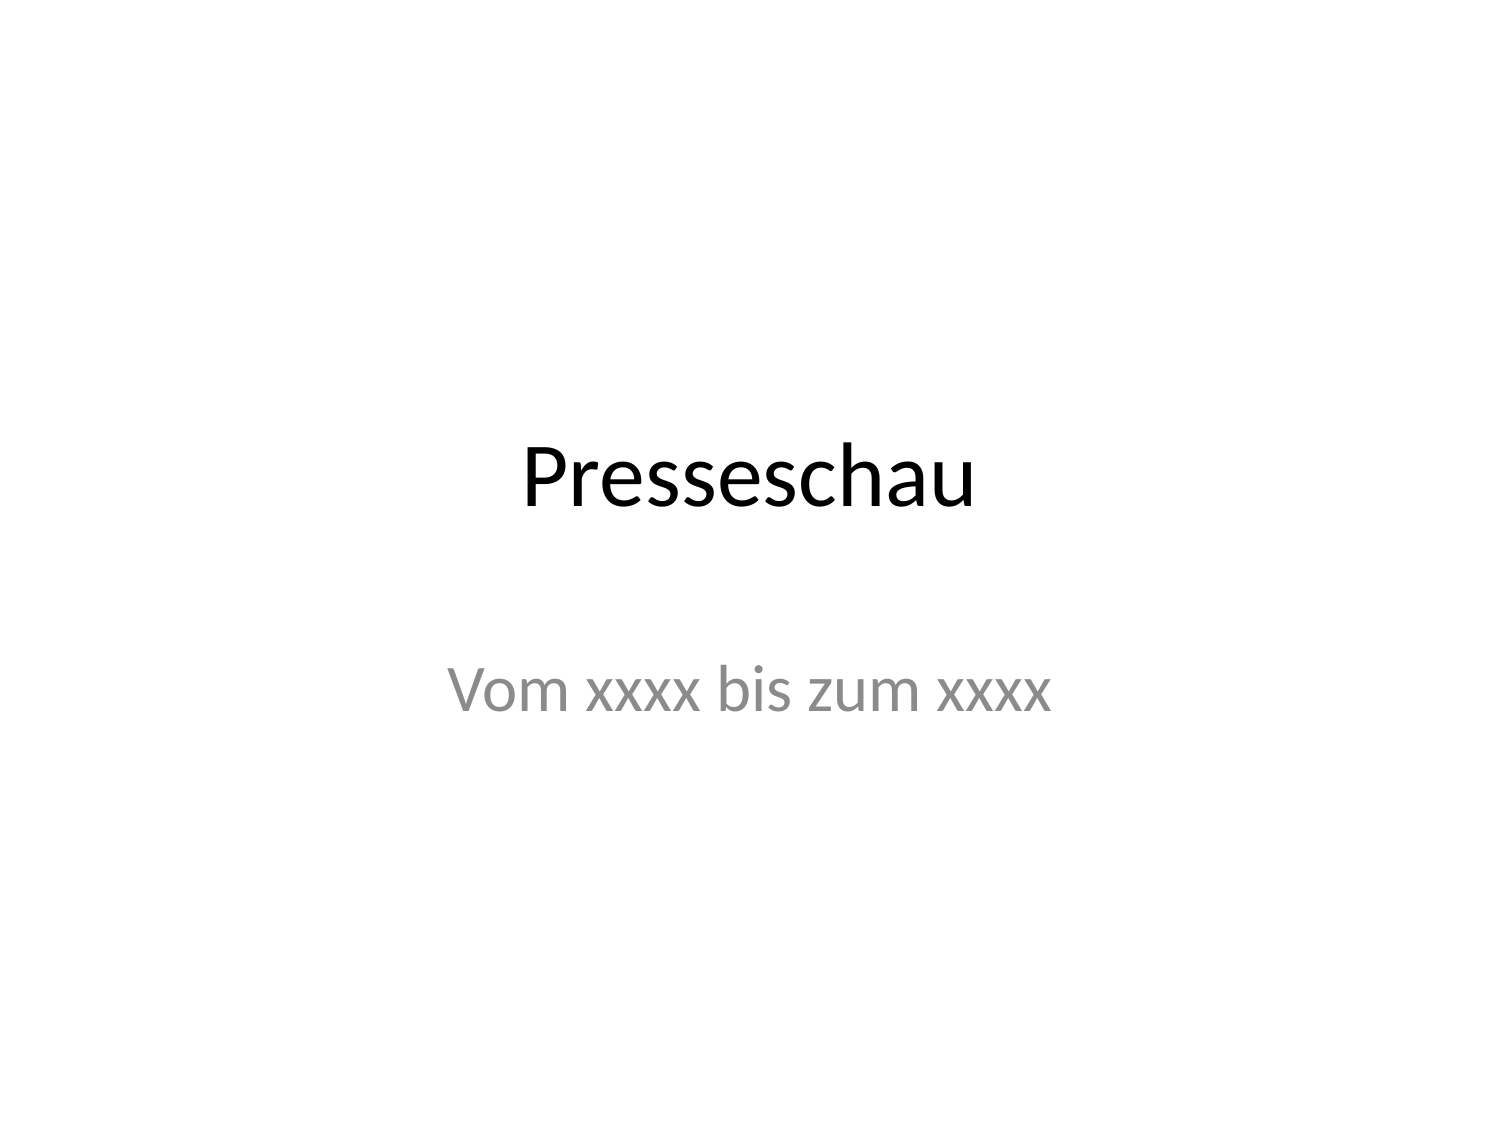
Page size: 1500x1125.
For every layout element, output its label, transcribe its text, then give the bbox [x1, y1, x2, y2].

title Presseschau [112, 349, 1388, 591]
subtitle Vom xxxx bis zum xxxx [225, 637, 1275, 925]
